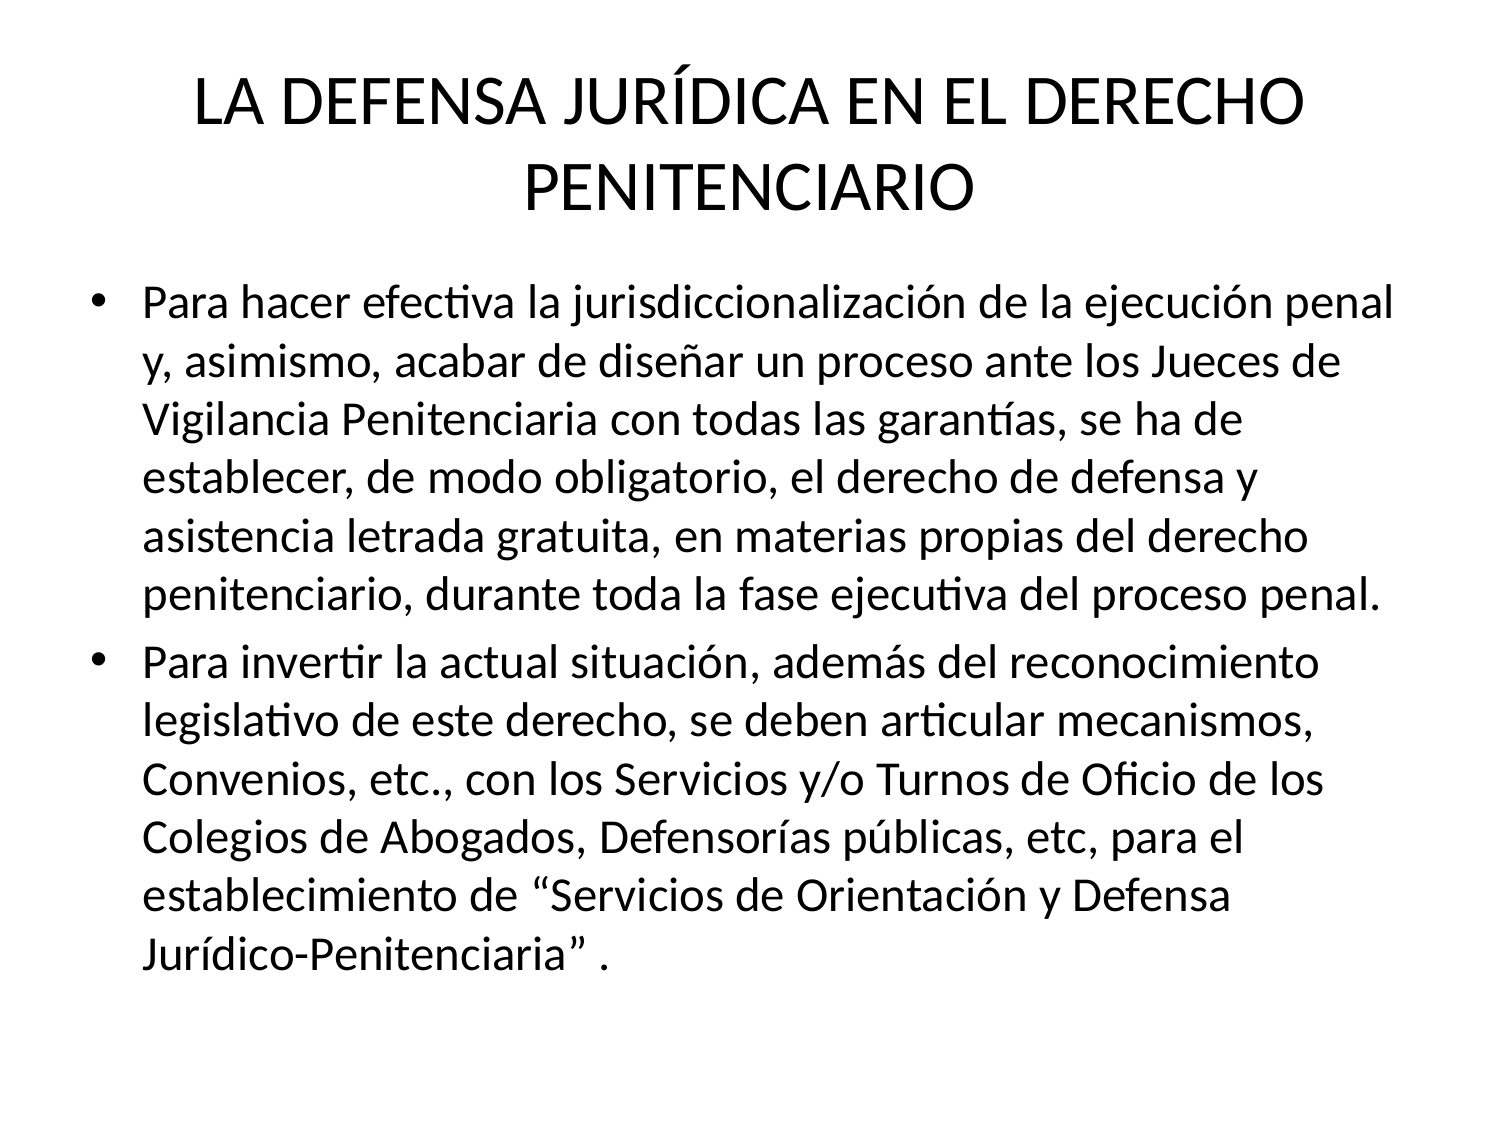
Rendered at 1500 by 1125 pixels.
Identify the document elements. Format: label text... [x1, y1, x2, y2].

title LA DEFENSA JURÍDICA EN EL DERECHO PENITENCIARIO [75, 45, 1425, 233]
list Para hacer efectiva la jurisdiccionalización de la ejecución penal y, asimismo, acabar de diseñar un proceso ante los Jueces de Vigilancia Penitenciaria con todas las garantías, se ha de establecer, de modo obligatorio, el derecho de defensa y asistencia letrada gratuita, en materias propias del derecho penitenciario, durante toda la fase ejecutiva del proceso penal. Para invertir la actual situación, además del reconocimiento legislativo de este derecho, se deben articular mecanismos, Convenios, etc., con los Servicios y/o Turnos de Oficio de los Colegios de Abogados, Defensorías públicas, etc, para el establecimiento de “Servicios de Orientación y Defensa Jurídico-Penitenciaria” . [75, 262, 1425, 1005]
